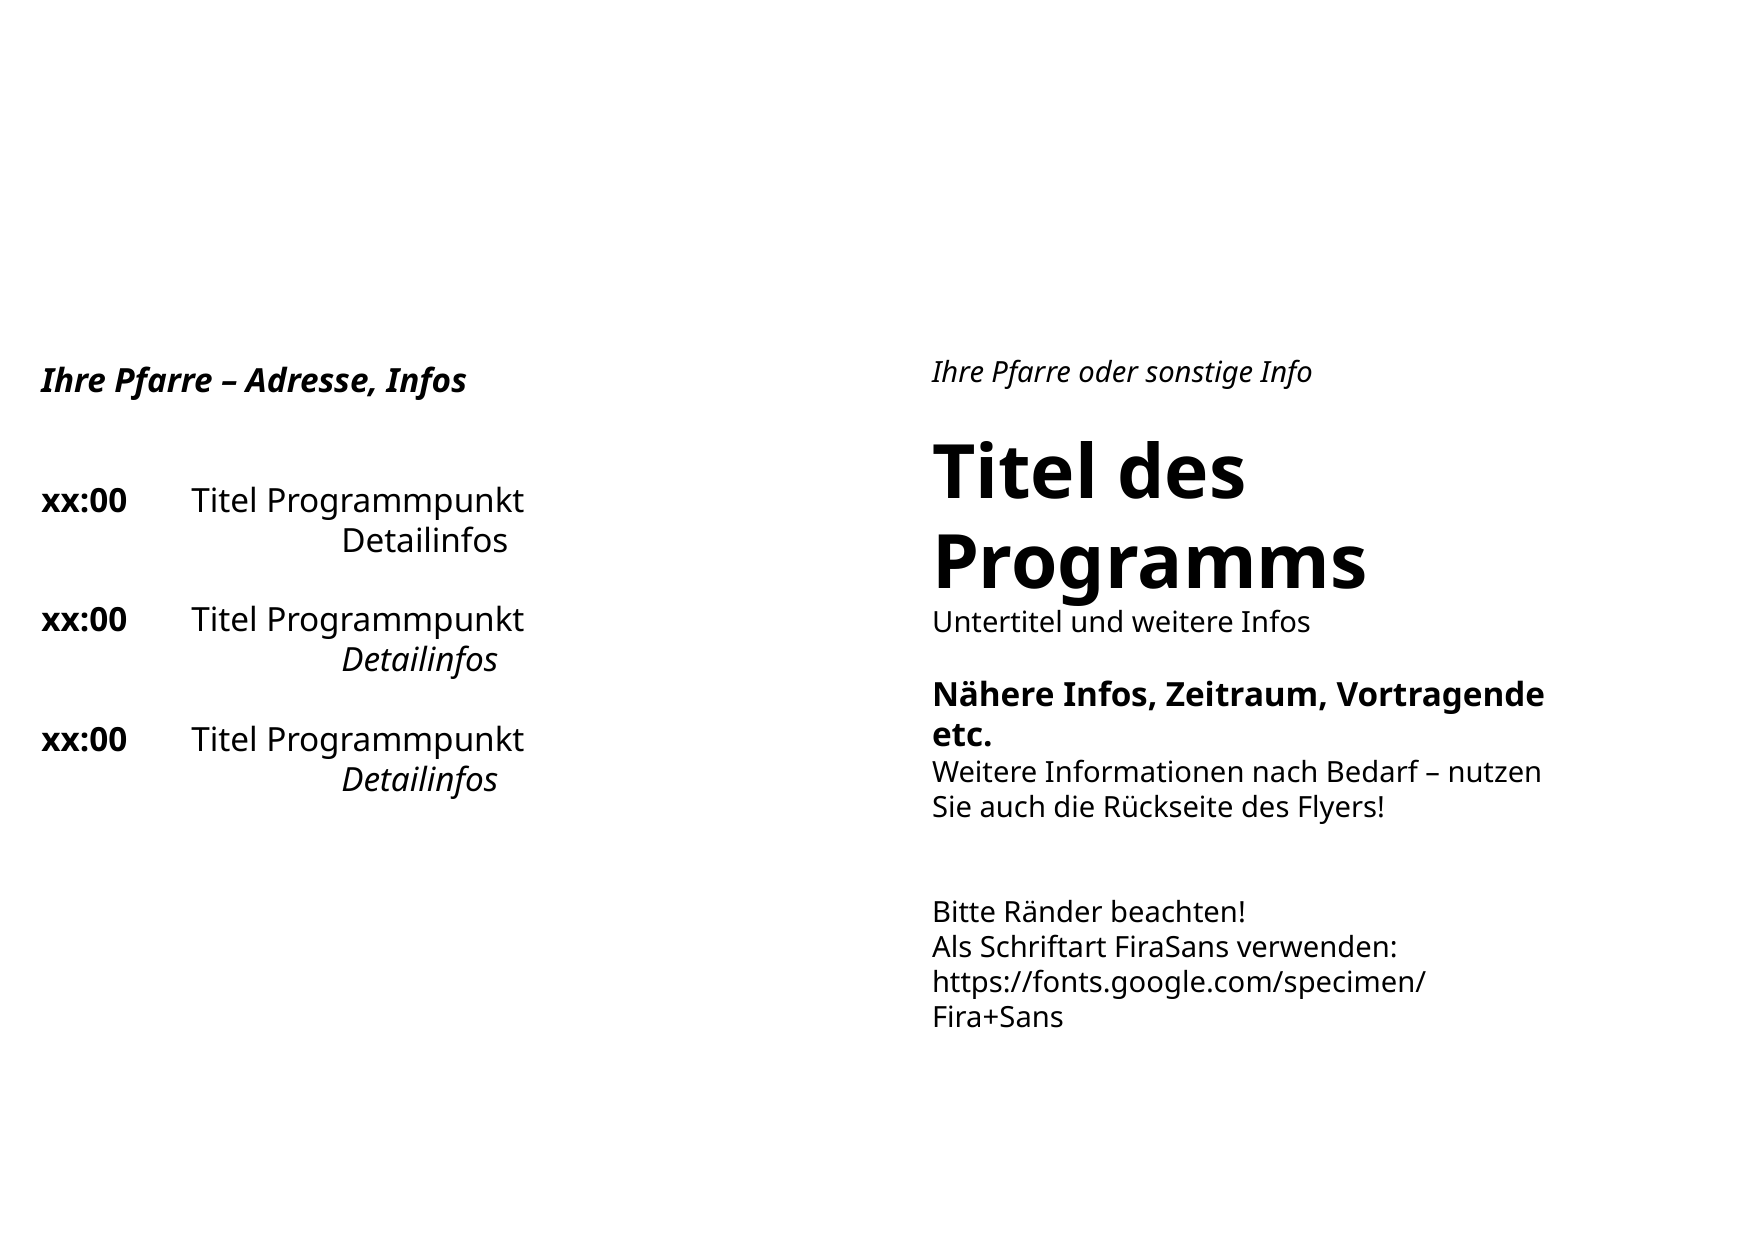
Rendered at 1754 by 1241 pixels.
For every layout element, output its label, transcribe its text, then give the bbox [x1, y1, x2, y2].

subtitle Ihre Pfarre – Adresse, Infos xx:00 Titel Programmpunkt Detailinfos xx:00 Titel Programmpunkt Detailinfos xx:00 Titel Programmpunkt Detailinfos [41, 359, 668, 969]
text_box Ihre Pfarre oder sonstige Info Titel des Programms Untertitel und weitere Infos Nähere Infos, Zeitraum, Vortragende etc. Weitere Informationen nach Bedarf – nutzen Sie auch die Rückseite des Flyers! Bitte Ränder beachten! Als Schriftart FiraSans verwenden: https://fonts.google.com/specimen/Fira+Sans [932, 353, 1554, 975]
